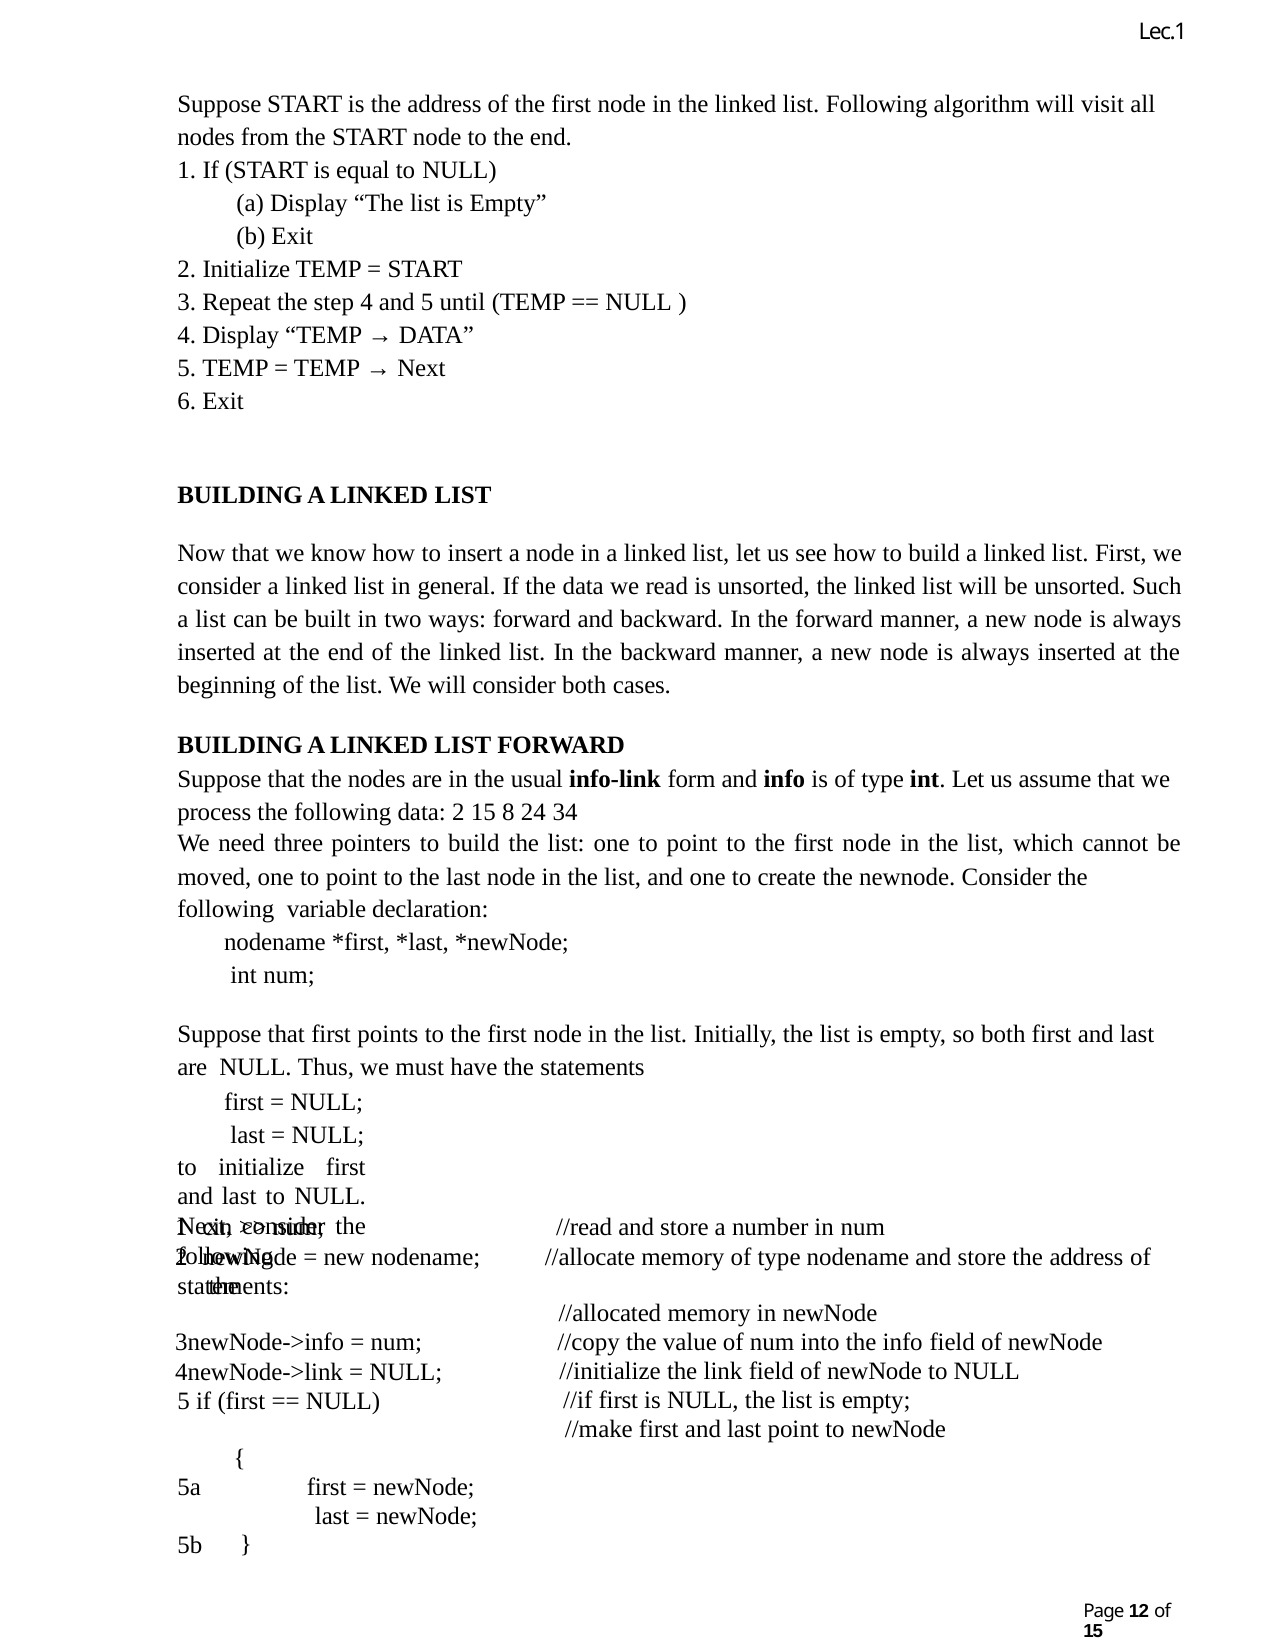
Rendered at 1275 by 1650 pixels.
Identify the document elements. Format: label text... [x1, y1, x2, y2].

text_box Lec.1 Suppose START is the address of the first node in the linked list. Following algorithm will visit all nodes from the START node to the end. If (START is equal to NULL) Display “The list is Empty” Exit Initialize TEMP = START Repeat the step 4 and 5 until (TEMP == NULL ) Display “TEMP → DATA” TEMP = TEMP → Next Exit BUILDING A LINKED LIST Now that we know how to insert a node in a linked list, let us see how to build a linked list. First, we consider a linked list in general. If the data we read is unsorted, the linked list will be unsorted. Such a list can be built in two ways: forward and backward. In the forward manner, a new node is always inserted at the end of the linked list. In the backward manner, a new node is always inserted at the beginning of the list. We will consider both cases. BUILDING A LINKED LIST FORWARD Suppose that the nodes are in the usual info-link form and info is of type int. Let us assume that we process the following data: 2 15 8 24 34 We need three pointers to build the list: one to point to the first node in the list, which cannot be moved, one to point to the last node in the list, and one to create the newnode. Consider the following variable declaration: nodename *first, *last, *newNode; int num; Suppose that first points to the first node in the list. Initially, the list is empty, so both first and last are NULL. Thus, we must have the statements first = NULL; last = NULL; to initialize first and last to NULL. Next, consider the following statements: [175, 14, 1190, 1300]
slide_number Page 10 of 15 [1081, 1601, 1189, 1650]
text_box cin >> num; newNode = new nodename; the [175, 1209, 485, 1300]
text_box //read and store a number in num //allocate memory of type nodename and store the address of [542, 1209, 1156, 1270]
text_box //allocated memory in newNode //copy the value of num into the info field of newNode //initialize the link field of newNode to NULL //if first is NULL, the list is empty; //make first and last point to newNode [555, 1295, 1107, 1443]
text_box 5a 5b [175, 1467, 205, 1559]
text_box { [231, 1439, 248, 1472]
text_box newNode->info = num; newNode->link = NULL; 5 if (first == NULL) [175, 1324, 462, 1415]
text_box } [237, 1525, 254, 1558]
text_box first = newNode; last = newNode; [304, 1467, 479, 1530]
